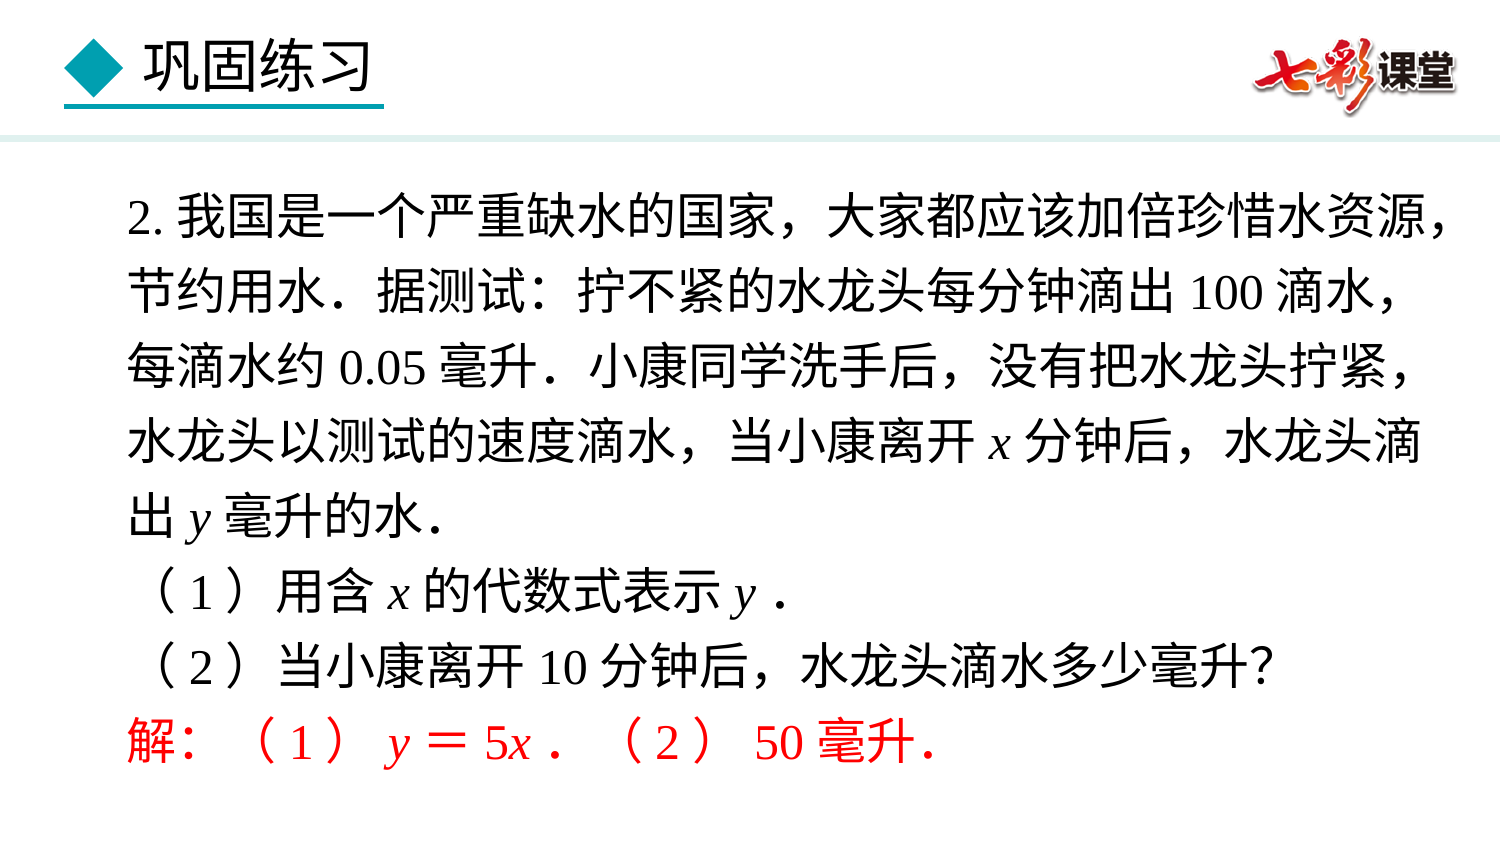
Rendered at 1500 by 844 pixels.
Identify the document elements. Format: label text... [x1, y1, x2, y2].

picture [1249, 32, 1461, 118]
text_box 2.我国是一个严重缺水的国家，大家都应该加倍珍惜水资源，节约用水．据测试：拧不紧的水龙头每分钟滴出100滴水，每滴水约0.05毫升．小康同学洗手后，没有把水龙头拧紧，水龙头以测试的速度滴水，当小康离开x分钟后，水龙头滴出y毫升的水． （1）用含x的代数式表示y． （2）当小康离开10分钟后，水龙头滴水多少毫升？ 解：（1）y＝5x．（2）50毫升． [112, 161, 1451, 777]
